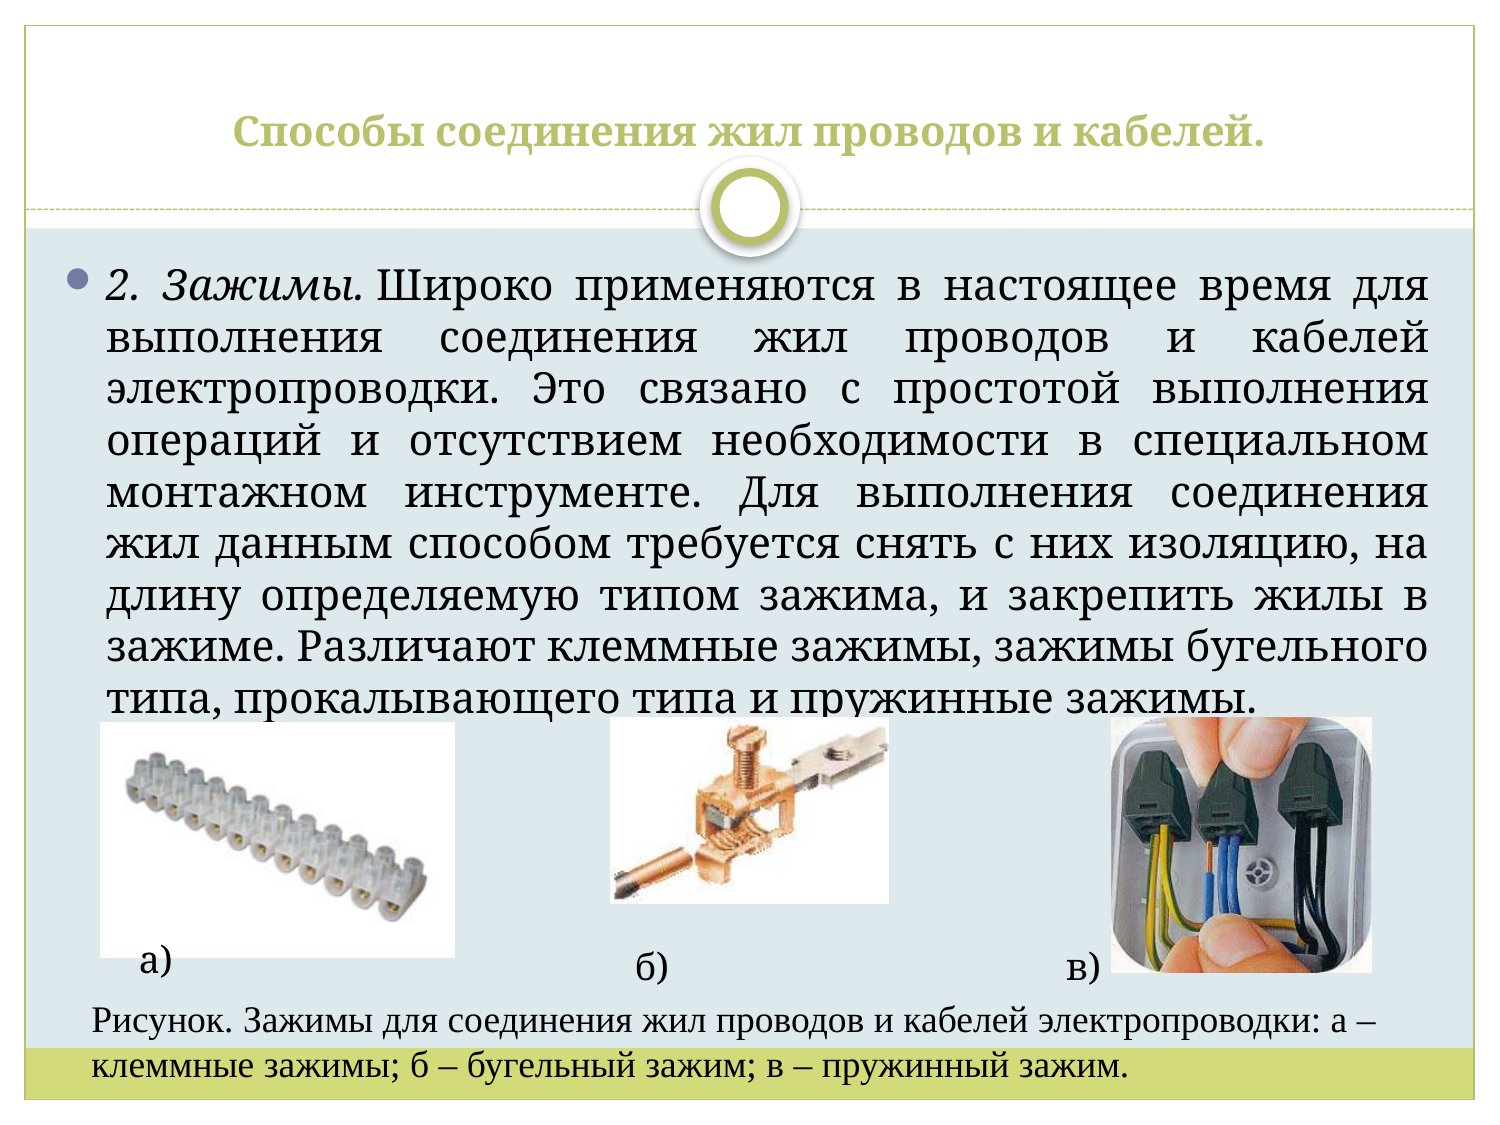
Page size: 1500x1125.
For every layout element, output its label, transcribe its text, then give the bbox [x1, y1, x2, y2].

picture [610, 717, 889, 905]
picture [1111, 717, 1372, 974]
text_box б) [620, 935, 747, 996]
text_box а) [123, 967, 337, 989]
text_box Рисунок. Зажимы для соединения жил проводов и кабелей электропроводки: а – клеммные зажимы; б – бугельный зажим; в – пружинный зажим. [76, 987, 1483, 1093]
text_box в) [1051, 935, 1179, 996]
list 2. Зажимы. Широко применяются в настоящее время для выполнения соединения жил проводов и кабелей электропроводки. Это связано с простотой выполнения операций и отсутствием необходимости в специальном монтажном инструменте. Для выполнения соединения жил данным способом требуется снять с них изоляцию, на длину определяемую типом зажима, и закрепить жилы в зажиме. Различают клеммные зажимы, зажимы бугельного типа, прокалывающего типа и пружинные зажимы. [49, 250, 1445, 752]
picture [100, 722, 456, 958]
title Способы соединения жил проводов и кабелей. [49, 37, 1450, 162]
